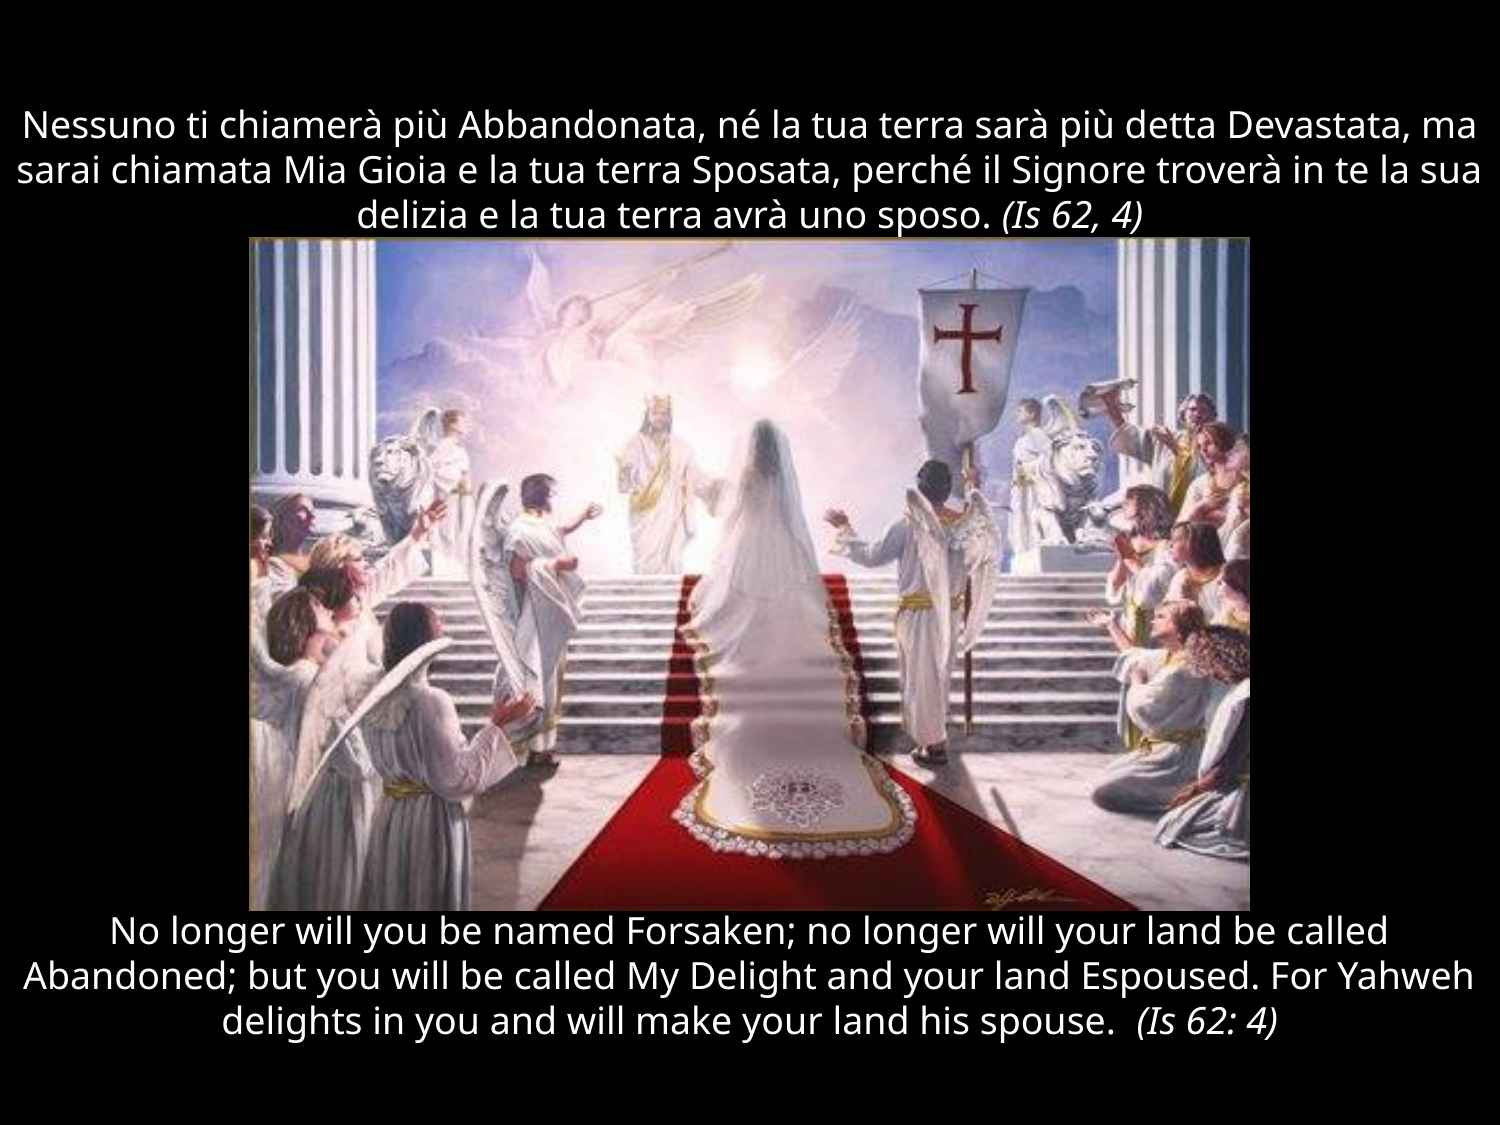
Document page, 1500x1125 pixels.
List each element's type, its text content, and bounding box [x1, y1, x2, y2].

title Nessuno ti chiamerà più Abbandonata, né la tua terra sarà più detta Devastata, ma sarai chiamata Mia Gioia e la tua terra Sposata, perché il Signore troverà in te la sua delizia e la tua terra avrà uno sposo. (Is 62, 4) [0, 75, 1500, 263]
text_box No longer will you be named Forsaken; no longer will your land be called Abandoned; but you will be called My Delight and your land Espoused. For Yahweh delights in you and will make your land his spouse. (Is 62: 4) [0, 899, 1500, 1050]
picture [249, 237, 1250, 911]
